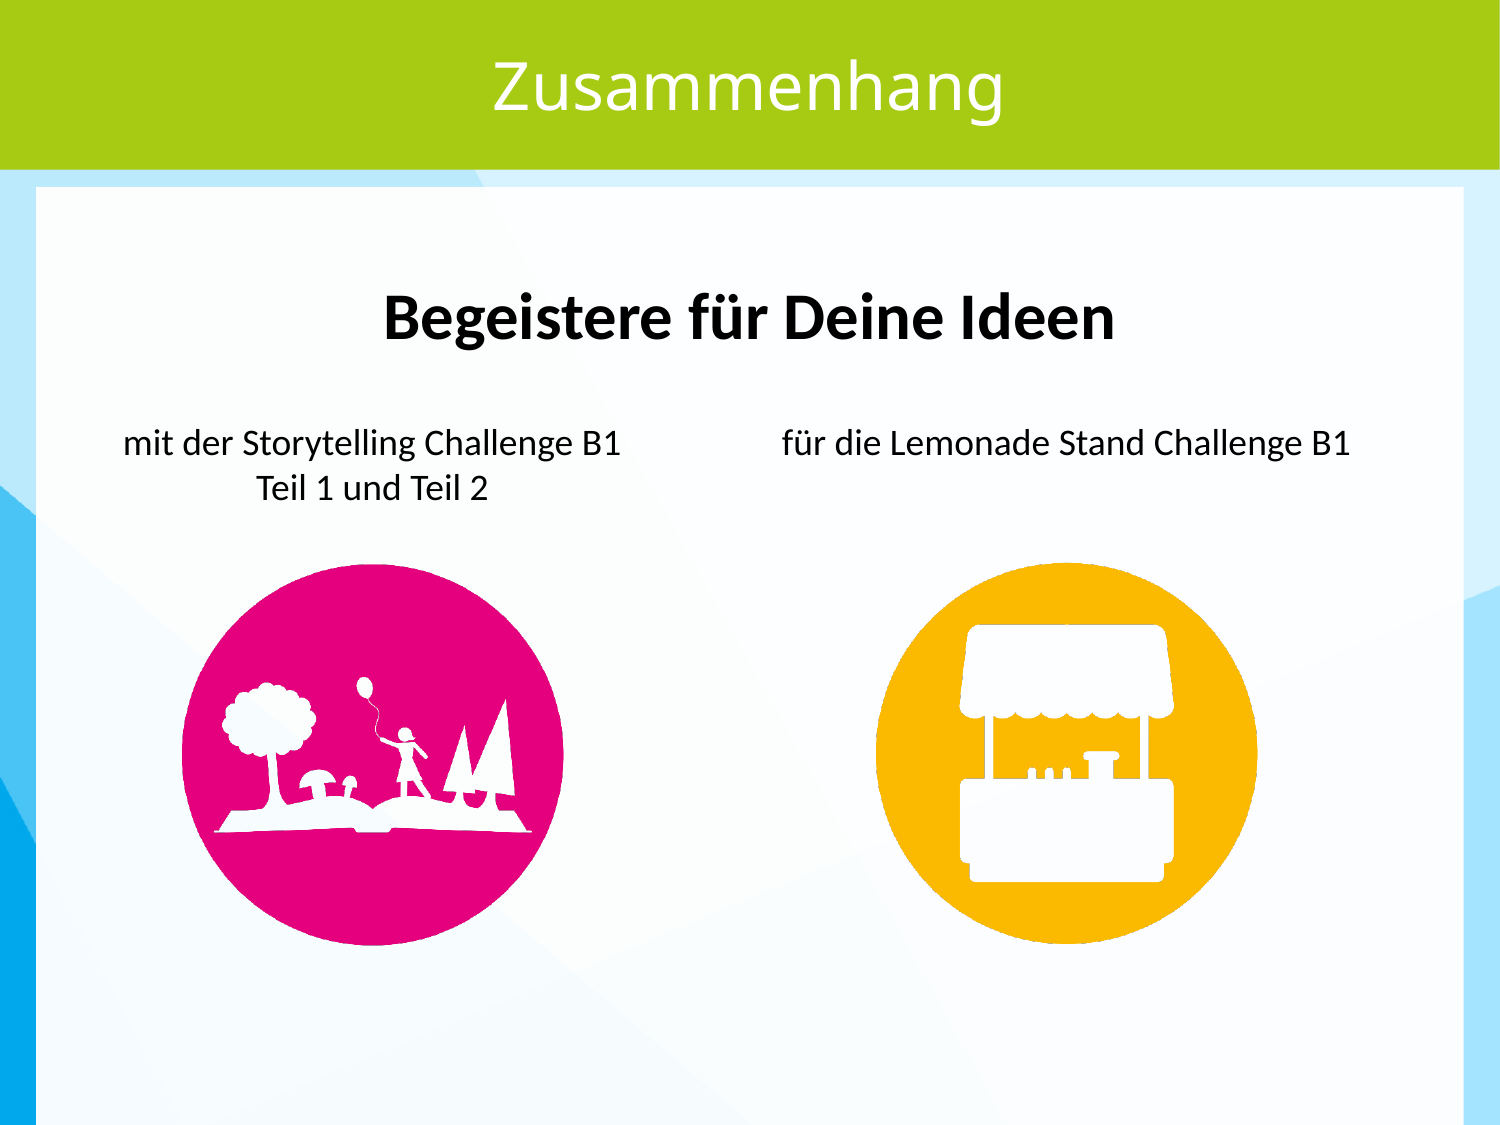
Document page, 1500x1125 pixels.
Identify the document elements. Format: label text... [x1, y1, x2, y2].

picture [0, 172, 1500, 1125]
text_box [34, 185, 1466, 1125]
text_box Begeistere für Deine Ideen [36, 265, 1464, 361]
text_box Zusammenhang [0, 0, 1500, 172]
text_box [74, 361, 1425, 1005]
picture [118, 499, 627, 1009]
text_box für die Lemonade Stand Challenge B1 [726, 410, 1407, 470]
picture [812, 499, 1321, 1009]
text_box mit der Storytelling Challenge B1 Teil 1 und Teil 2 [83, 411, 662, 516]
